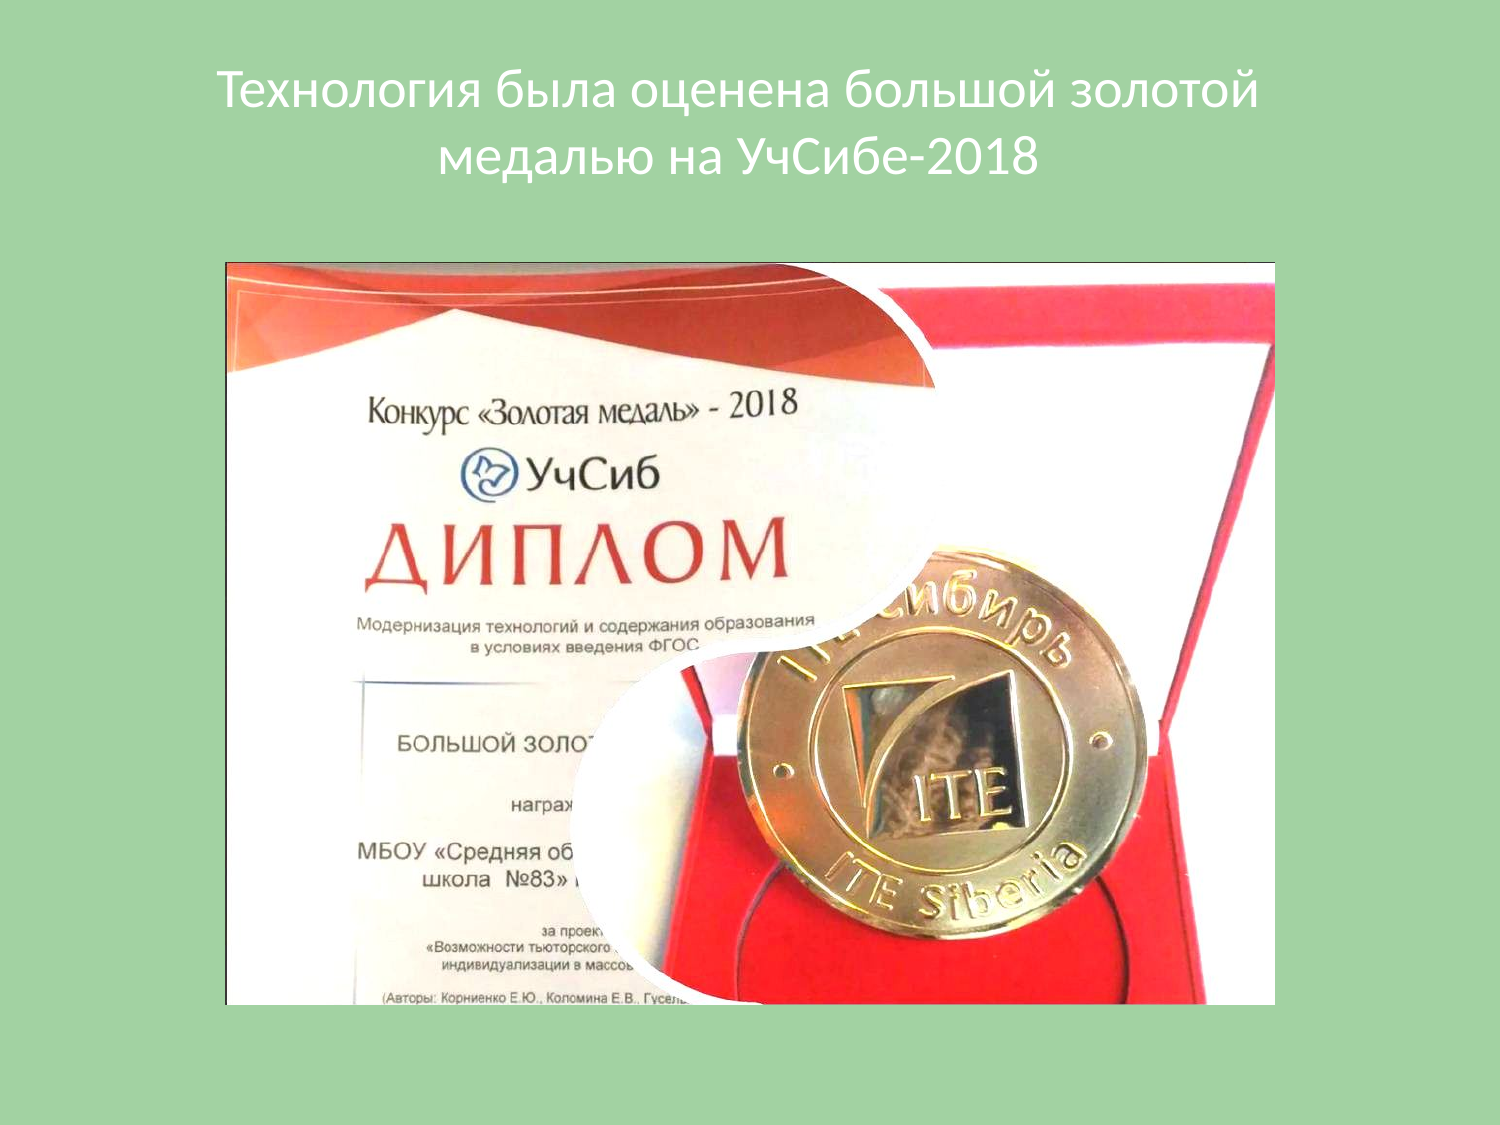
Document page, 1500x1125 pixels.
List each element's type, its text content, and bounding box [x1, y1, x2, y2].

title Технология была оценена большой золотой медалью на УчСибе-2018 [88, 42, 1390, 194]
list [224, 262, 1276, 1006]
